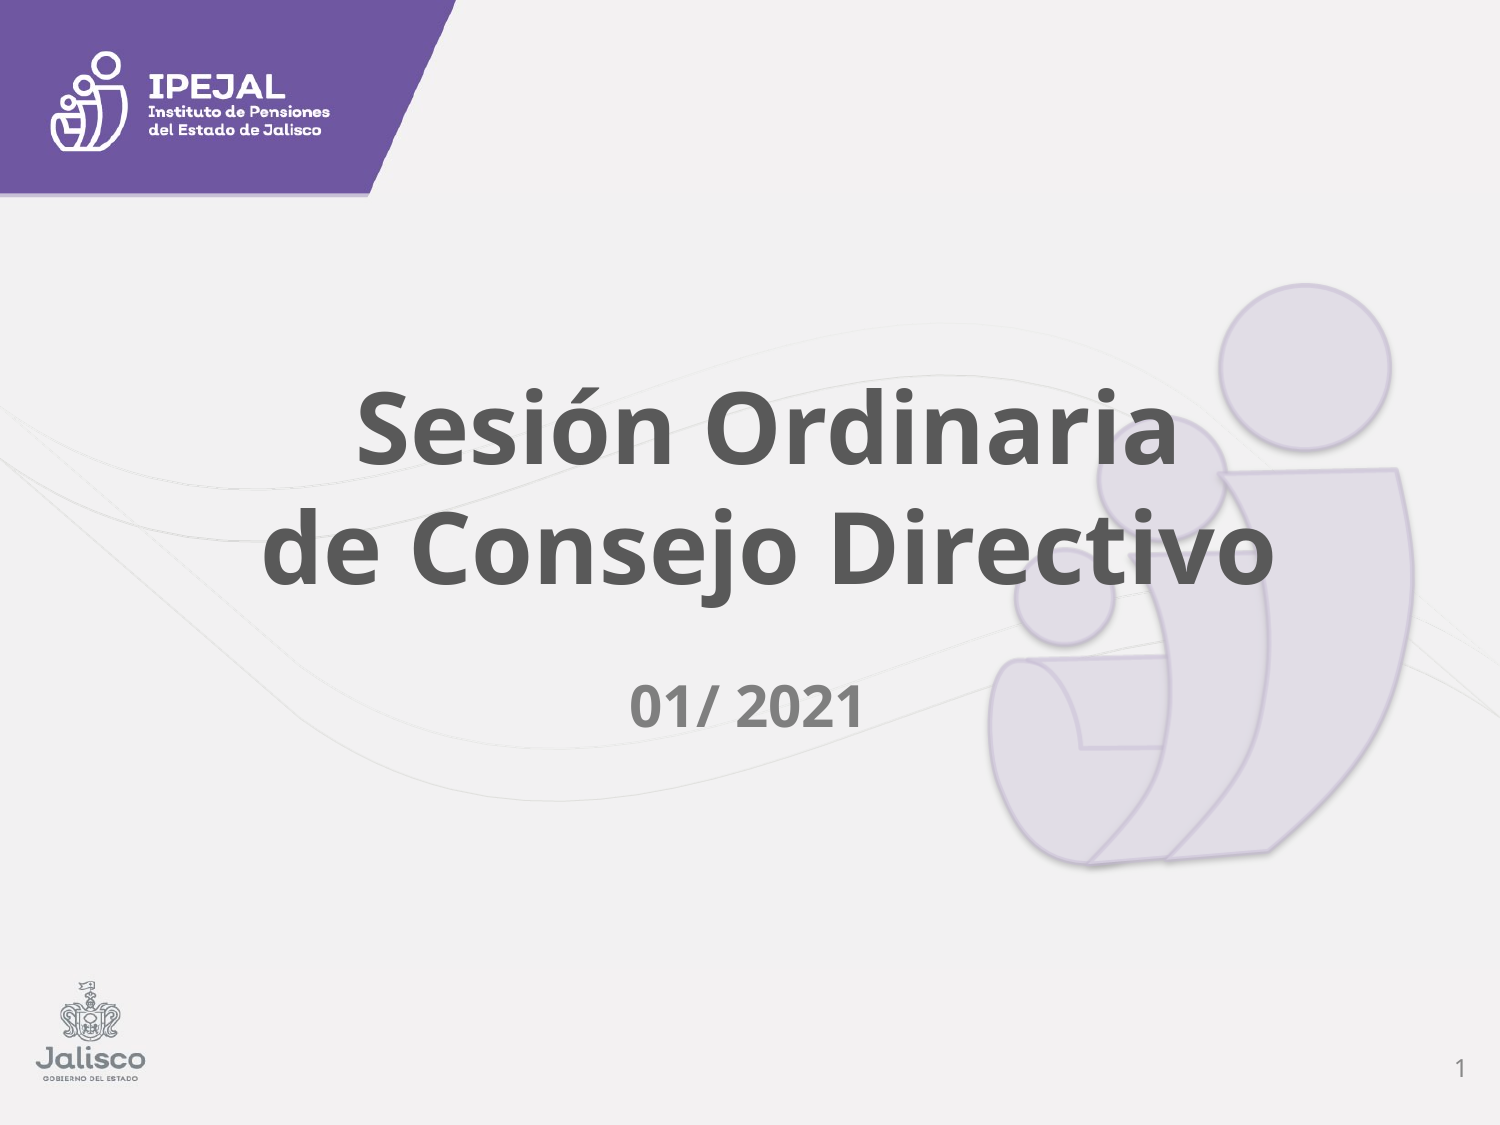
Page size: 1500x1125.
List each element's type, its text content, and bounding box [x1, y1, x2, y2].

picture [0, 969, 1500, 1125]
text_box Sesión Ordinaria de Consejo Directivo [90, 357, 1404, 671]
picture [0, 0, 1500, 193]
slide_number 0 [1133, 1039, 1484, 1100]
text_box 01/ 2021 [223, 580, 1274, 868]
